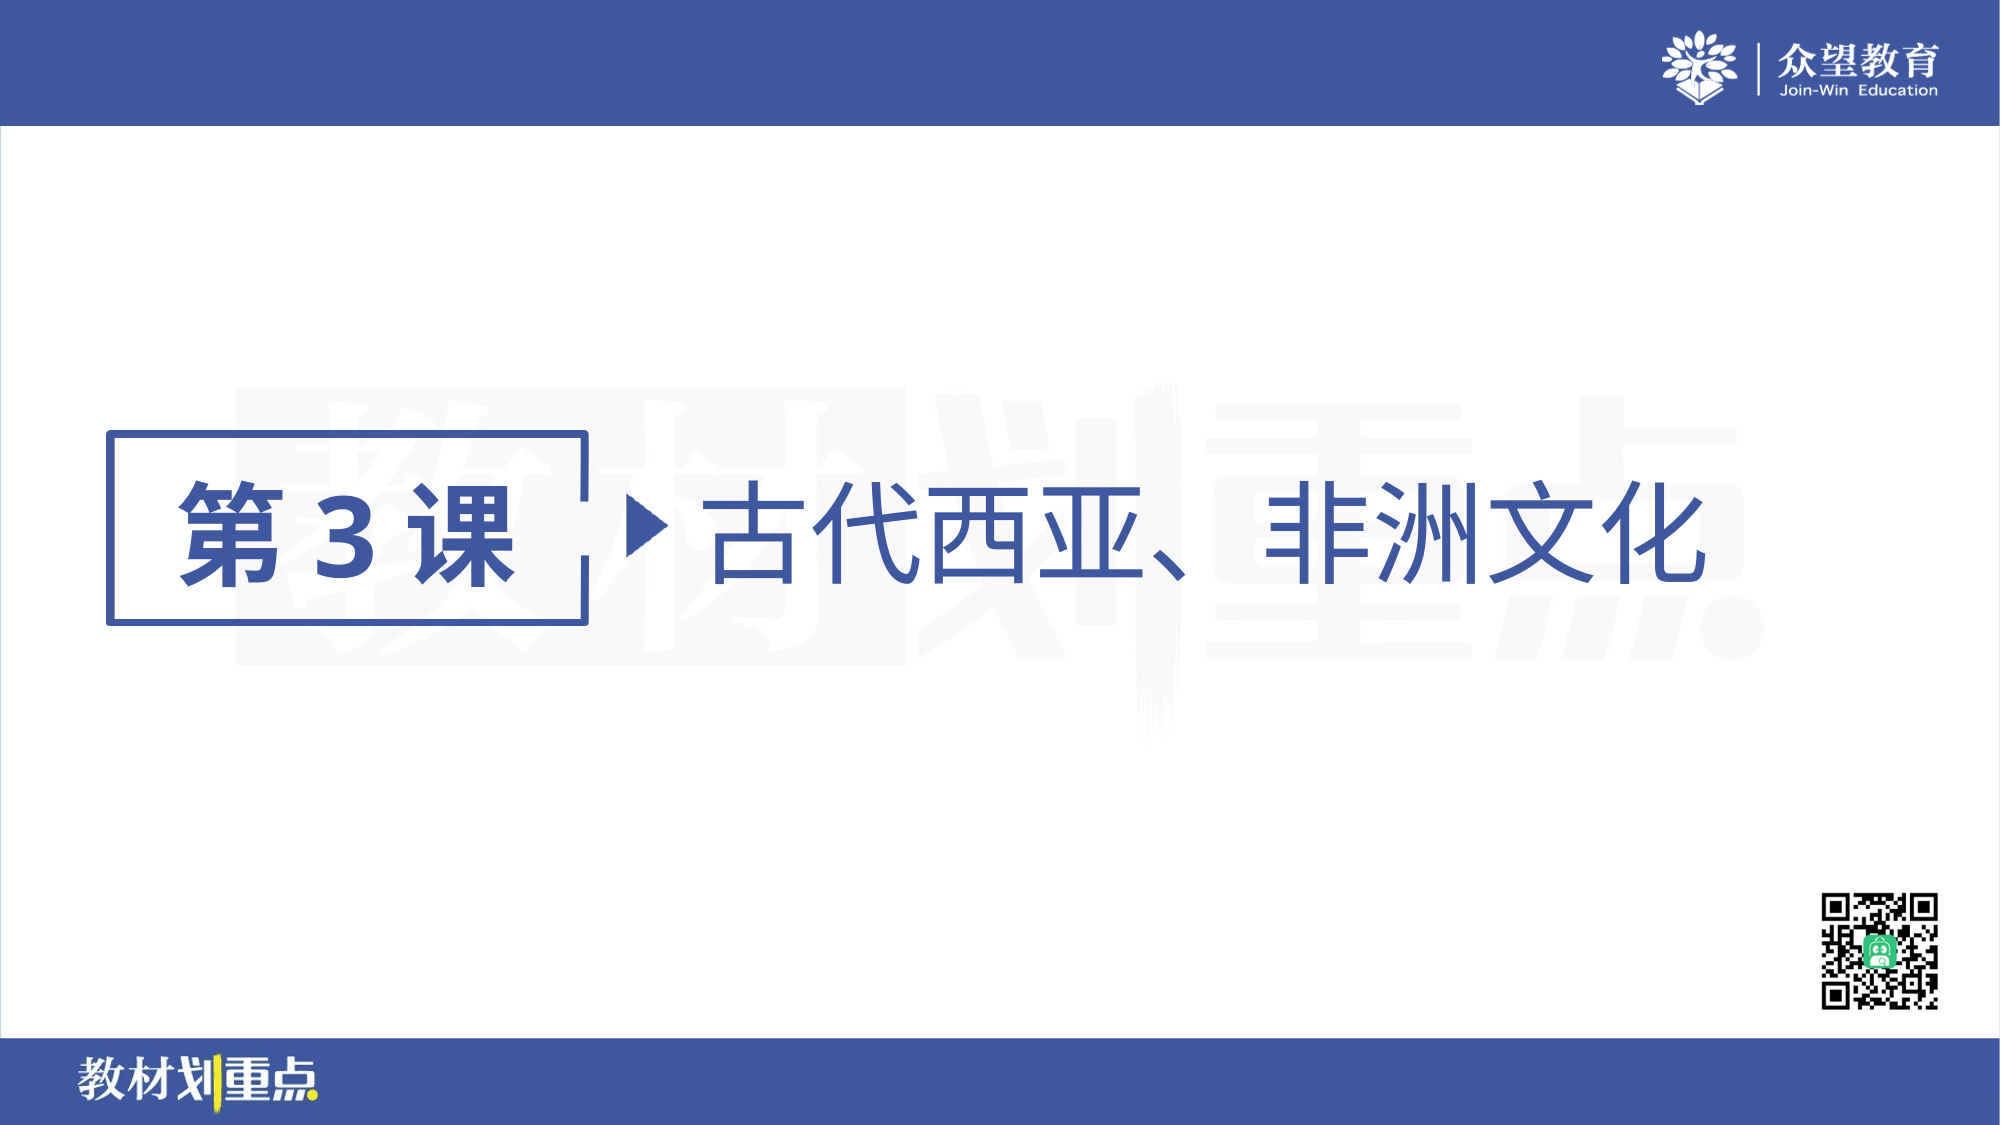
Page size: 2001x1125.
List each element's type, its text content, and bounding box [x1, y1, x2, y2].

text_box 第3课 [106, 626, 585, 632]
text_box 古代西亚、非洲文化 [697, 371, 1997, 686]
picture [0, 0, 2000, 1125]
